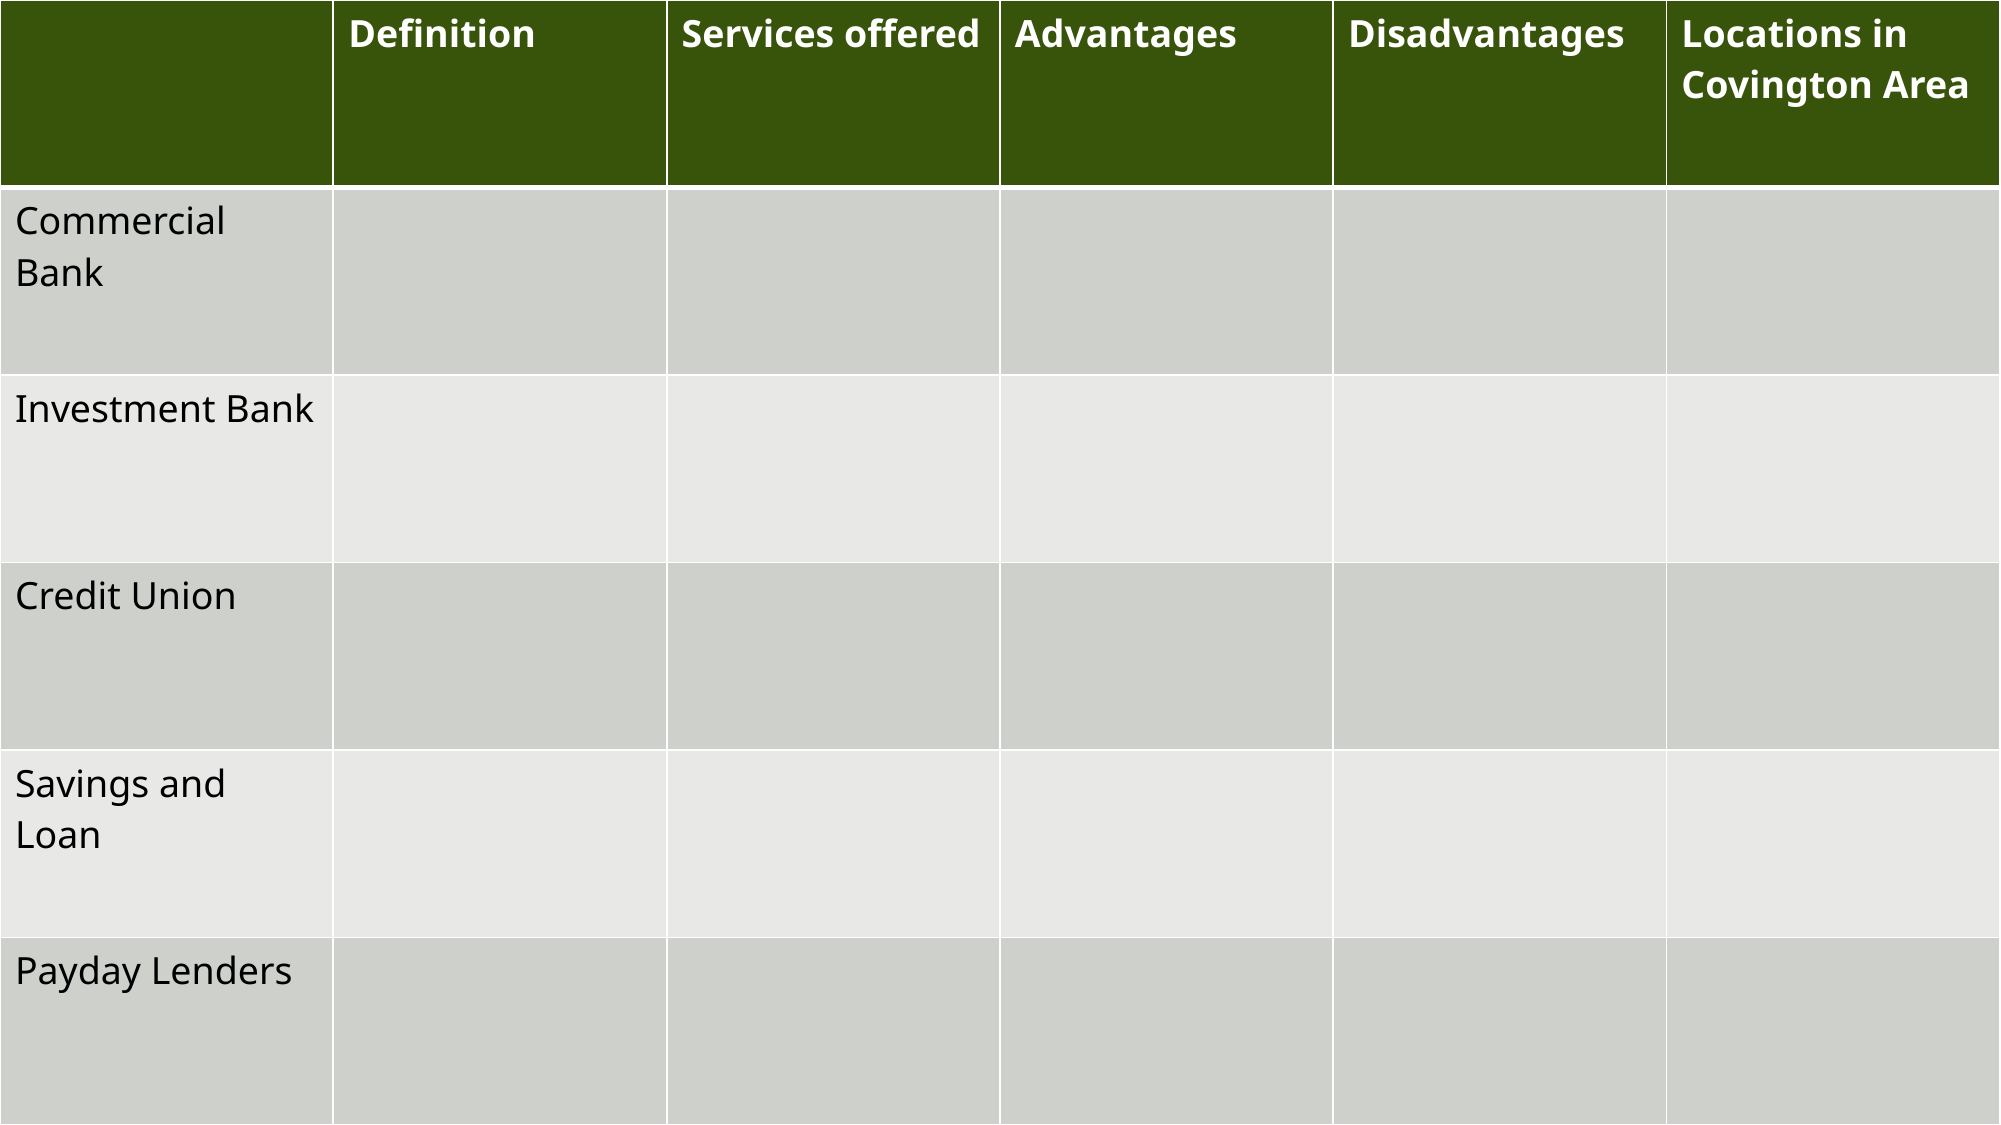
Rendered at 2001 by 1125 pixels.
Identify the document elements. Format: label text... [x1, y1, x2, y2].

table_cell [1334, 751, 1666, 937]
table_cell [1667, 751, 1999, 937]
table_cell [334, 938, 666, 1124]
table_header Disadvantages [1334, 1, 1666, 185]
table_cell [1334, 190, 1666, 374]
table_cell [1667, 190, 1999, 374]
table_header Definition [334, 1, 666, 185]
table_header Services offered [668, 1, 999, 185]
table_cell [668, 938, 999, 1124]
table_cell [334, 376, 666, 562]
table_cell [668, 376, 999, 562]
table_cell Credit Union [1, 563, 332, 749]
table_cell [668, 751, 999, 937]
table_header Locations in Covington Area [1667, 1, 1999, 185]
table_cell [1001, 190, 1332, 374]
table_cell [1001, 376, 1332, 562]
table_cell [1001, 751, 1332, 937]
table_cell Payday Lenders [1, 938, 332, 1124]
table_cell [668, 190, 999, 374]
table_cell [1667, 376, 1999, 562]
table_cell [1001, 938, 1332, 1124]
table_cell [668, 563, 999, 749]
table_cell Investment Bank [1, 376, 332, 562]
table_cell [1667, 563, 1999, 749]
table_cell [334, 751, 666, 937]
table_cell [334, 563, 666, 749]
table_cell Commercial Bank [1, 190, 332, 374]
table_cell [334, 190, 666, 374]
table_cell [1334, 938, 1666, 1124]
table_cell Savings and Loan [1, 751, 332, 937]
table_cell [1334, 563, 1666, 749]
table_header Advantages [1001, 1, 1332, 185]
table_cell [1334, 376, 1666, 562]
table_cell [1667, 938, 1999, 1124]
table_header [1, 1, 332, 185]
table_cell [1001, 563, 1332, 749]
